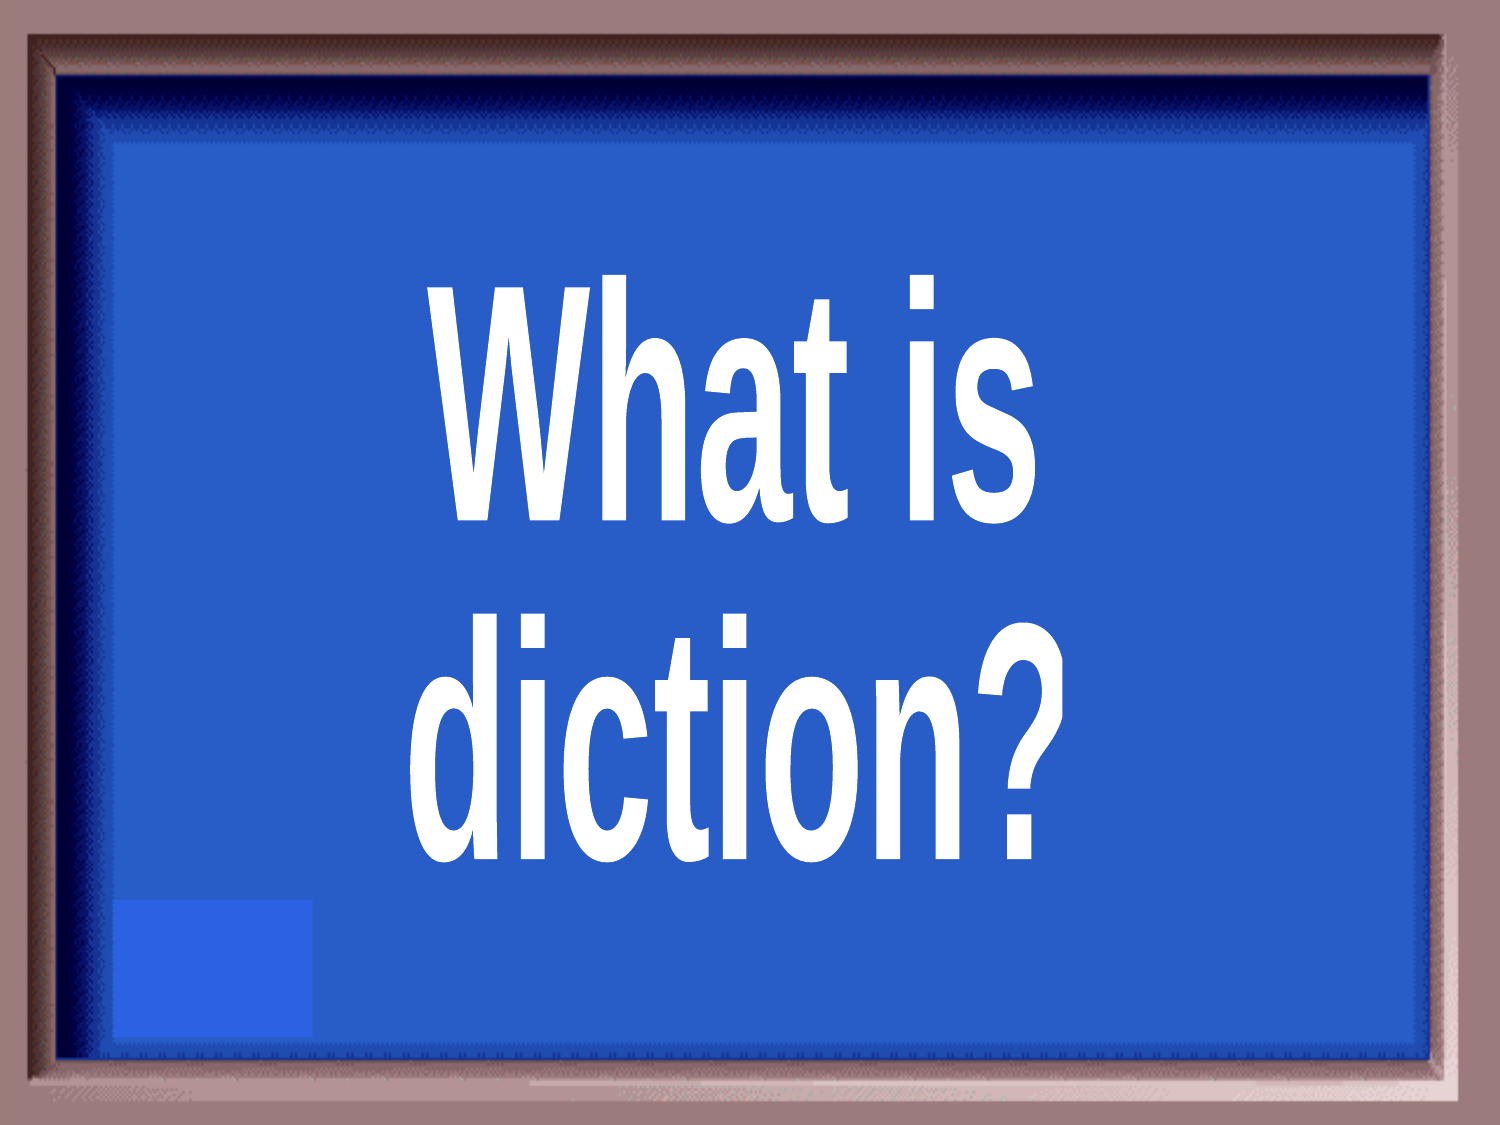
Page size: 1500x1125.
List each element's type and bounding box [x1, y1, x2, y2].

text_box [112, 899, 313, 1038]
picture [0, 0, 1500, 1125]
